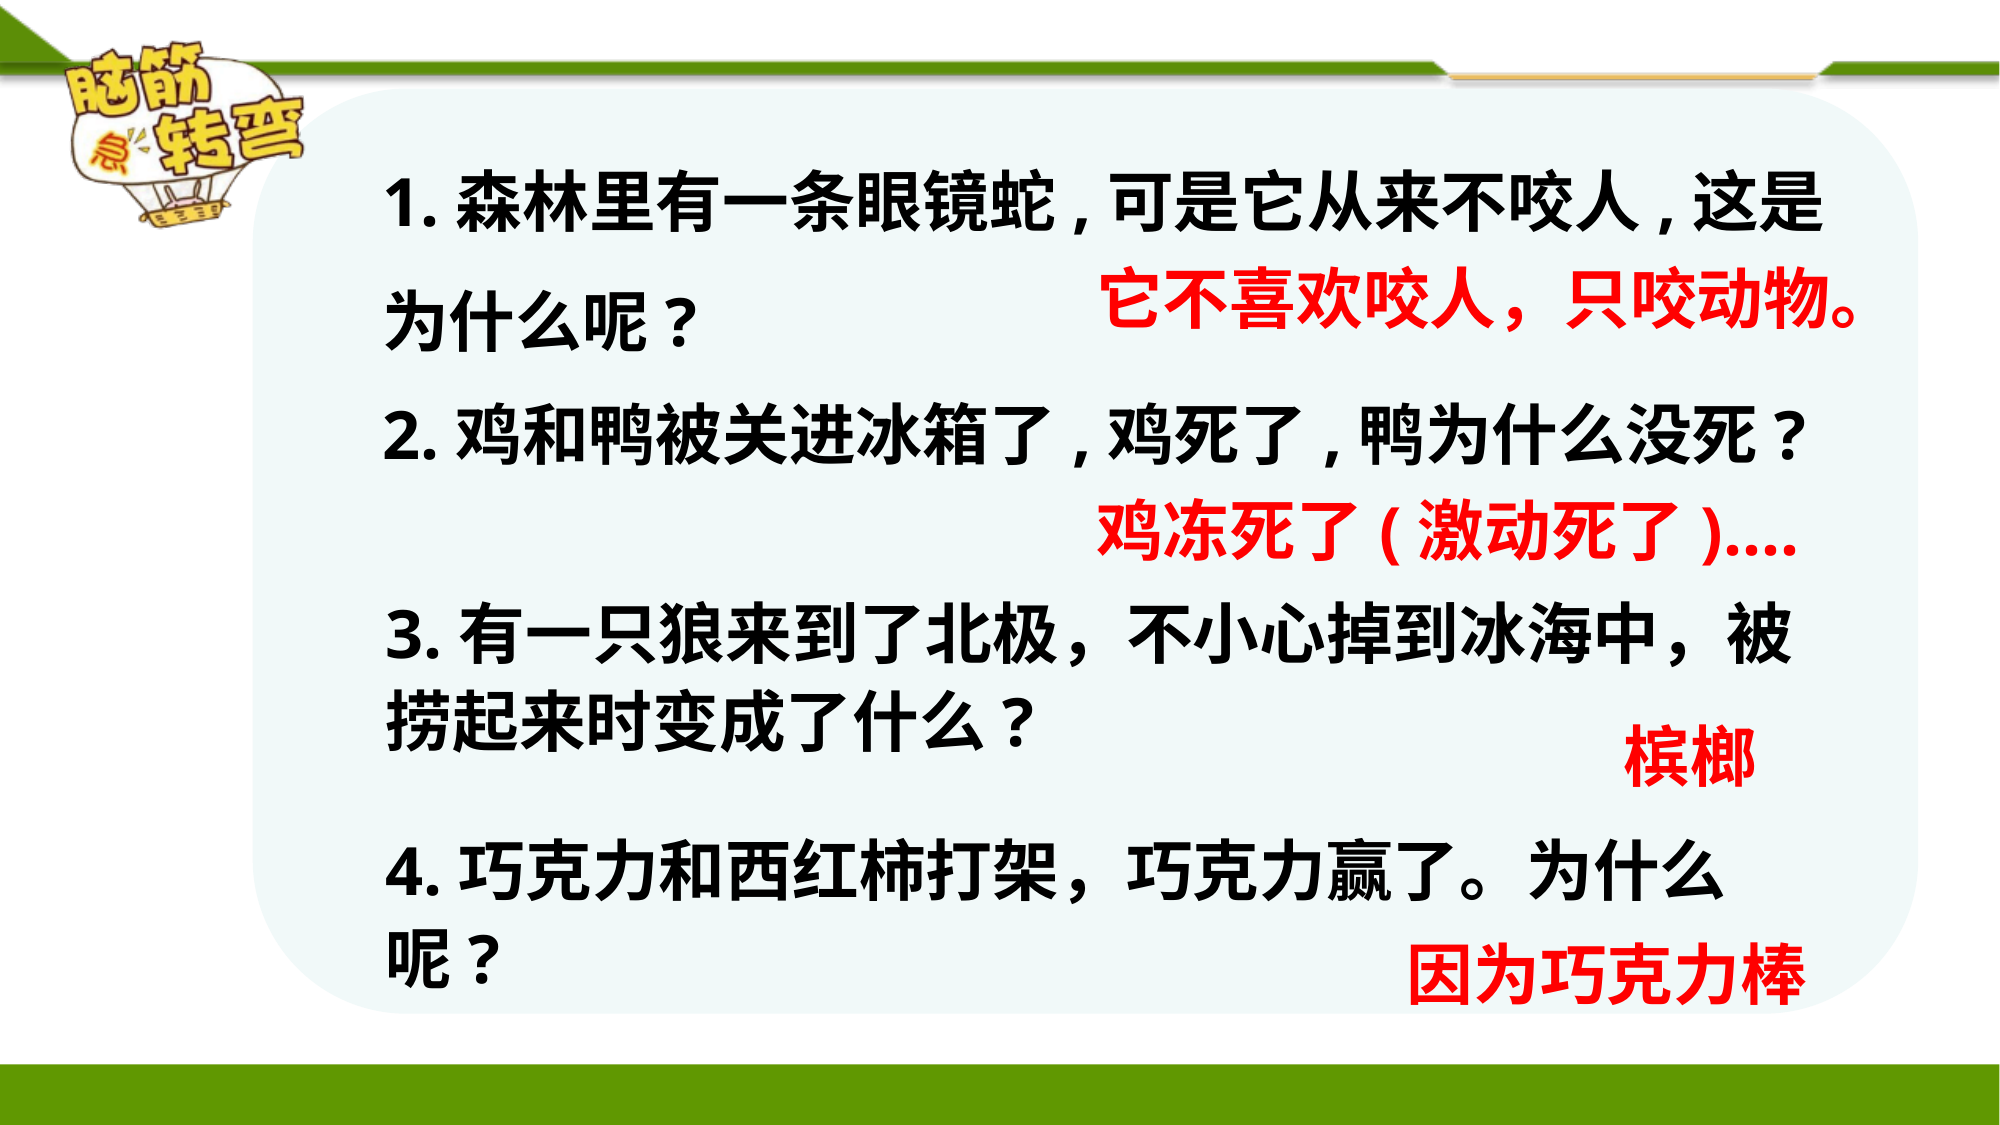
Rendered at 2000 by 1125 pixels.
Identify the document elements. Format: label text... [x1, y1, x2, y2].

text_box 2.鸡和鸭被关进冰箱了,鸡死了,鸭为什么没死? [367, 345, 1899, 480]
text_box 因为巧克力棒 [1391, 917, 1822, 1020]
text_box 鸡冻死了(激动死了).... [1081, 481, 1836, 576]
text_box 槟榔 [1609, 707, 1773, 803]
text_box 它不喜欢咬人，只咬动物。 [1081, 249, 1868, 344]
text_box 4.巧克力和西红柿打架，巧克力赢了。为什么呢? [370, 813, 1803, 1004]
text_box 1.森林里有一条眼镜蛇,可是它从来不咬人,这是为什么呢? [367, 112, 1852, 345]
text_box 3.有一只狼来到了北极，不小心掉到冰海中，被捞起来时变成了什么? [370, 576, 1836, 768]
picture [0, 3, 2000, 242]
text_box [251, 87, 1920, 1015]
